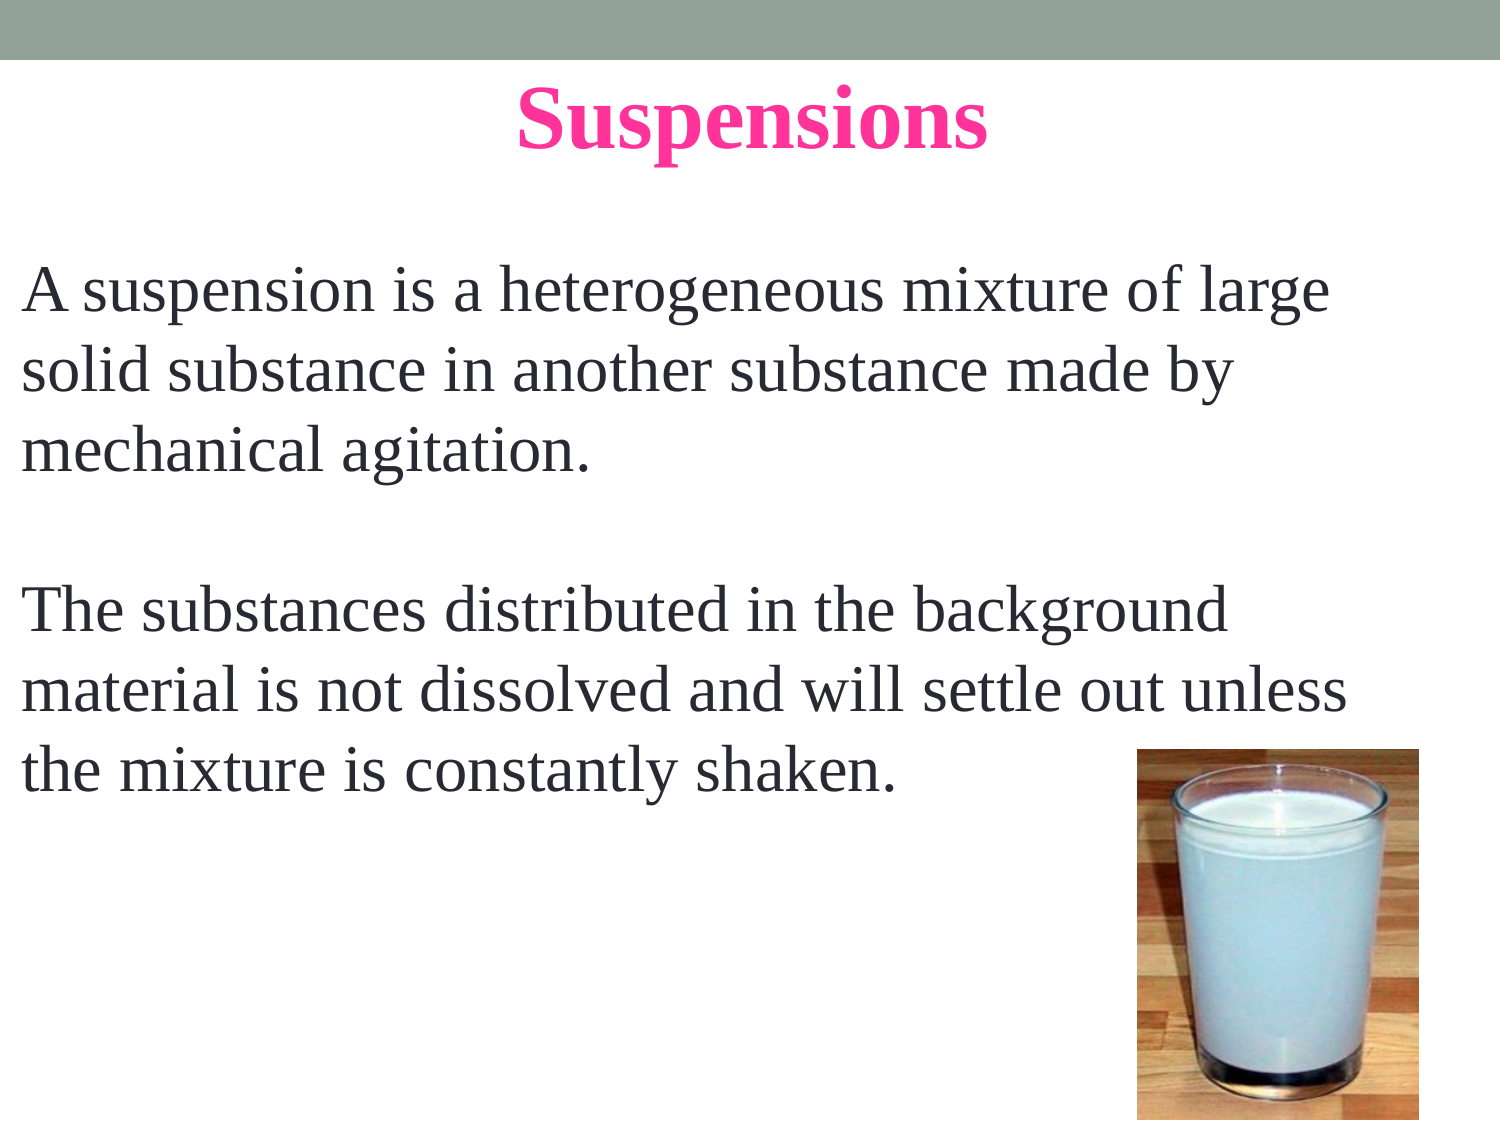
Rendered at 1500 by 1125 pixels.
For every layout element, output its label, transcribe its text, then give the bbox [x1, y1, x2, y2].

text_box Suspensions [500, 49, 1006, 175]
text_box A suspension is a heterogeneous mixture of large solid substance in another substance made by mechanical agitation. The substances distributed in the background material is not dissolved and will settle out unless the mixture is constantly shaken. [6, 237, 1419, 972]
picture [1137, 749, 1420, 1120]
